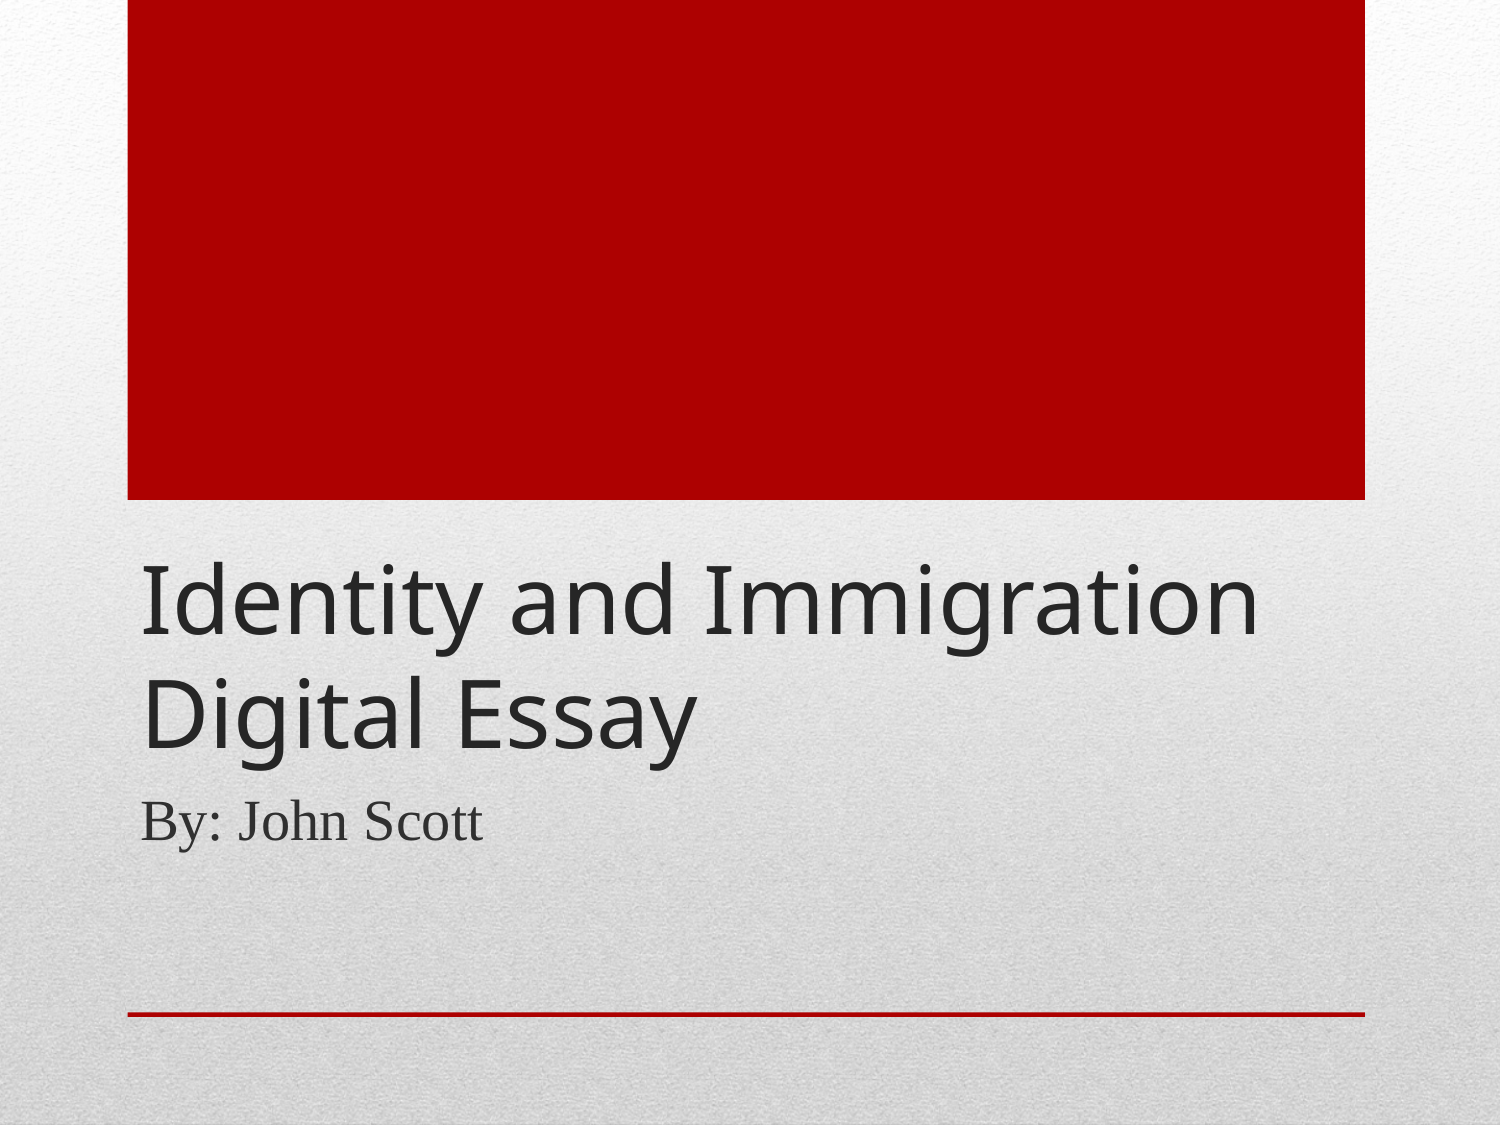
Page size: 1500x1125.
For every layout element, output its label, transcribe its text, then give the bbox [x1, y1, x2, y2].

subtitle By: John Scott [125, 774, 1250, 938]
title Identity and Immigration Digital Essay [125, 525, 1363, 775]
